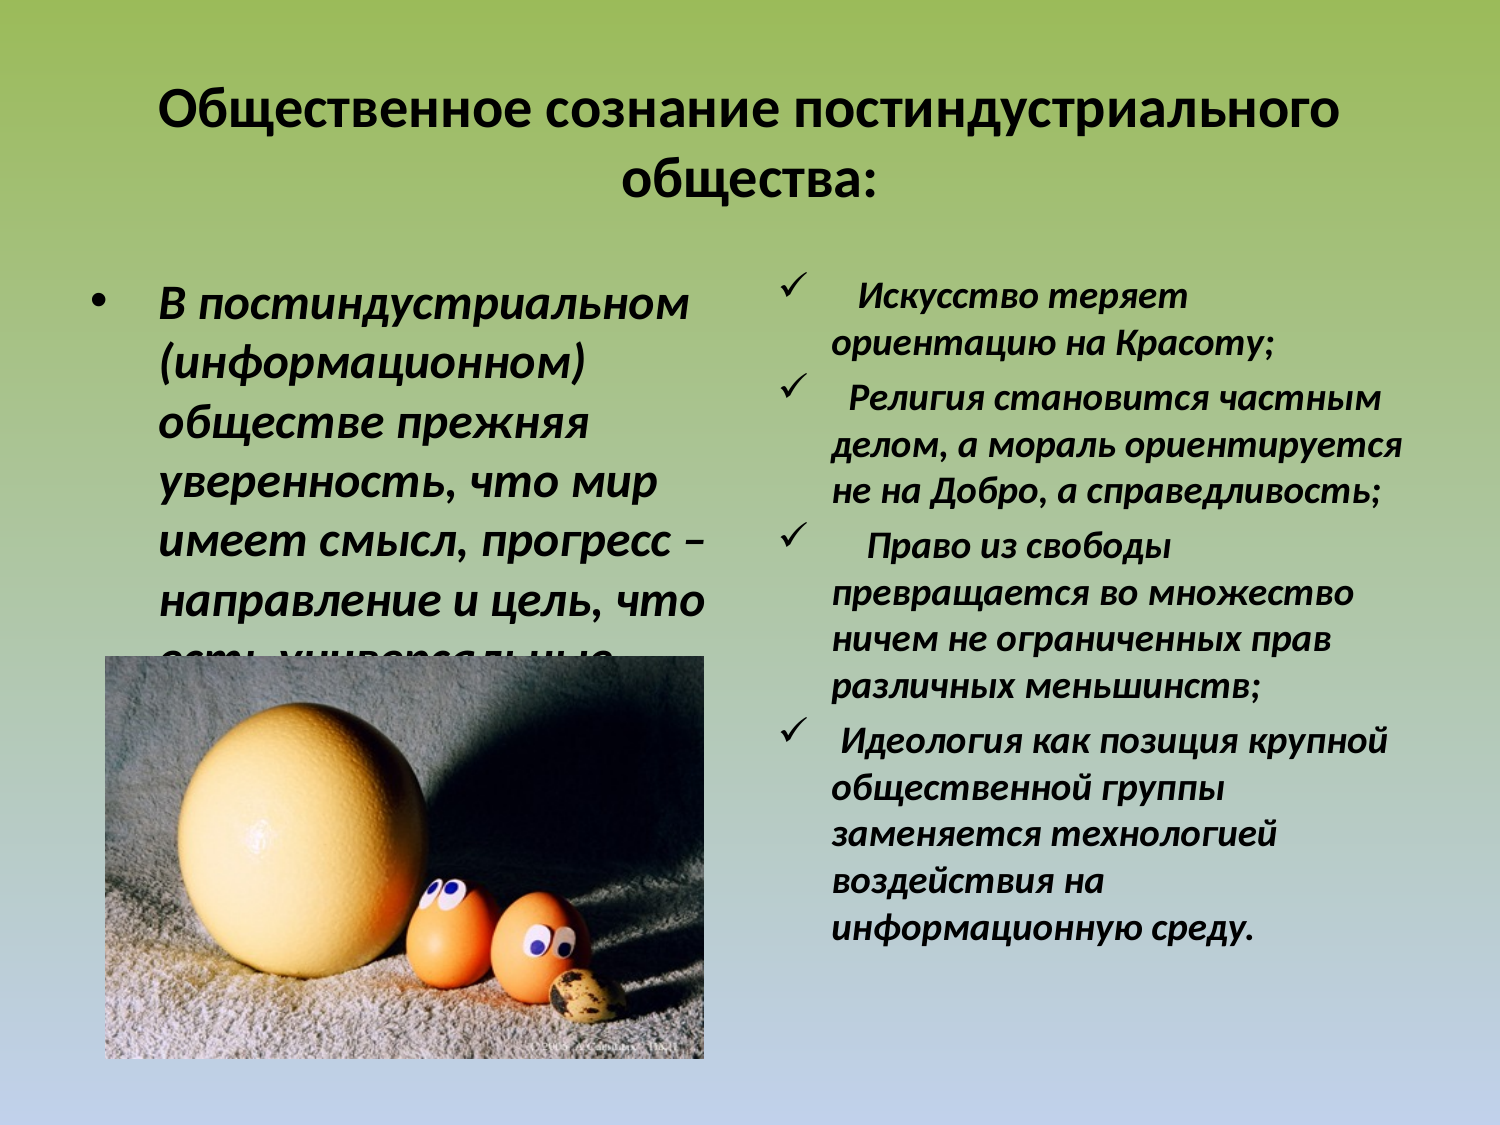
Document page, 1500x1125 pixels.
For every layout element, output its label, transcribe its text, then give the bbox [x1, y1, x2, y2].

title Общественное сознание постиндустриального общества: [75, 45, 1425, 233]
list Искусство теряет ориентацию на Красоту; Религия становится частным делом, а мораль ориентируется не на Добро, а справедливость; Право из свободы превращается во множество ничем не ограниченных прав различных меньшинств; Идеология как позиция крупной общественной группы заменяется технологией воздействия на информационную среду. [762, 262, 1425, 1005]
picture [105, 655, 704, 1059]
list В постиндустриальном (информационном) обществе прежняя уверенность, что мир имеет смысл, прогресс – направление и цель, что есть универсальные ценности Истины, Добра и Красоты, сменилась признанием того, что всё относительно. [75, 262, 738, 1005]
